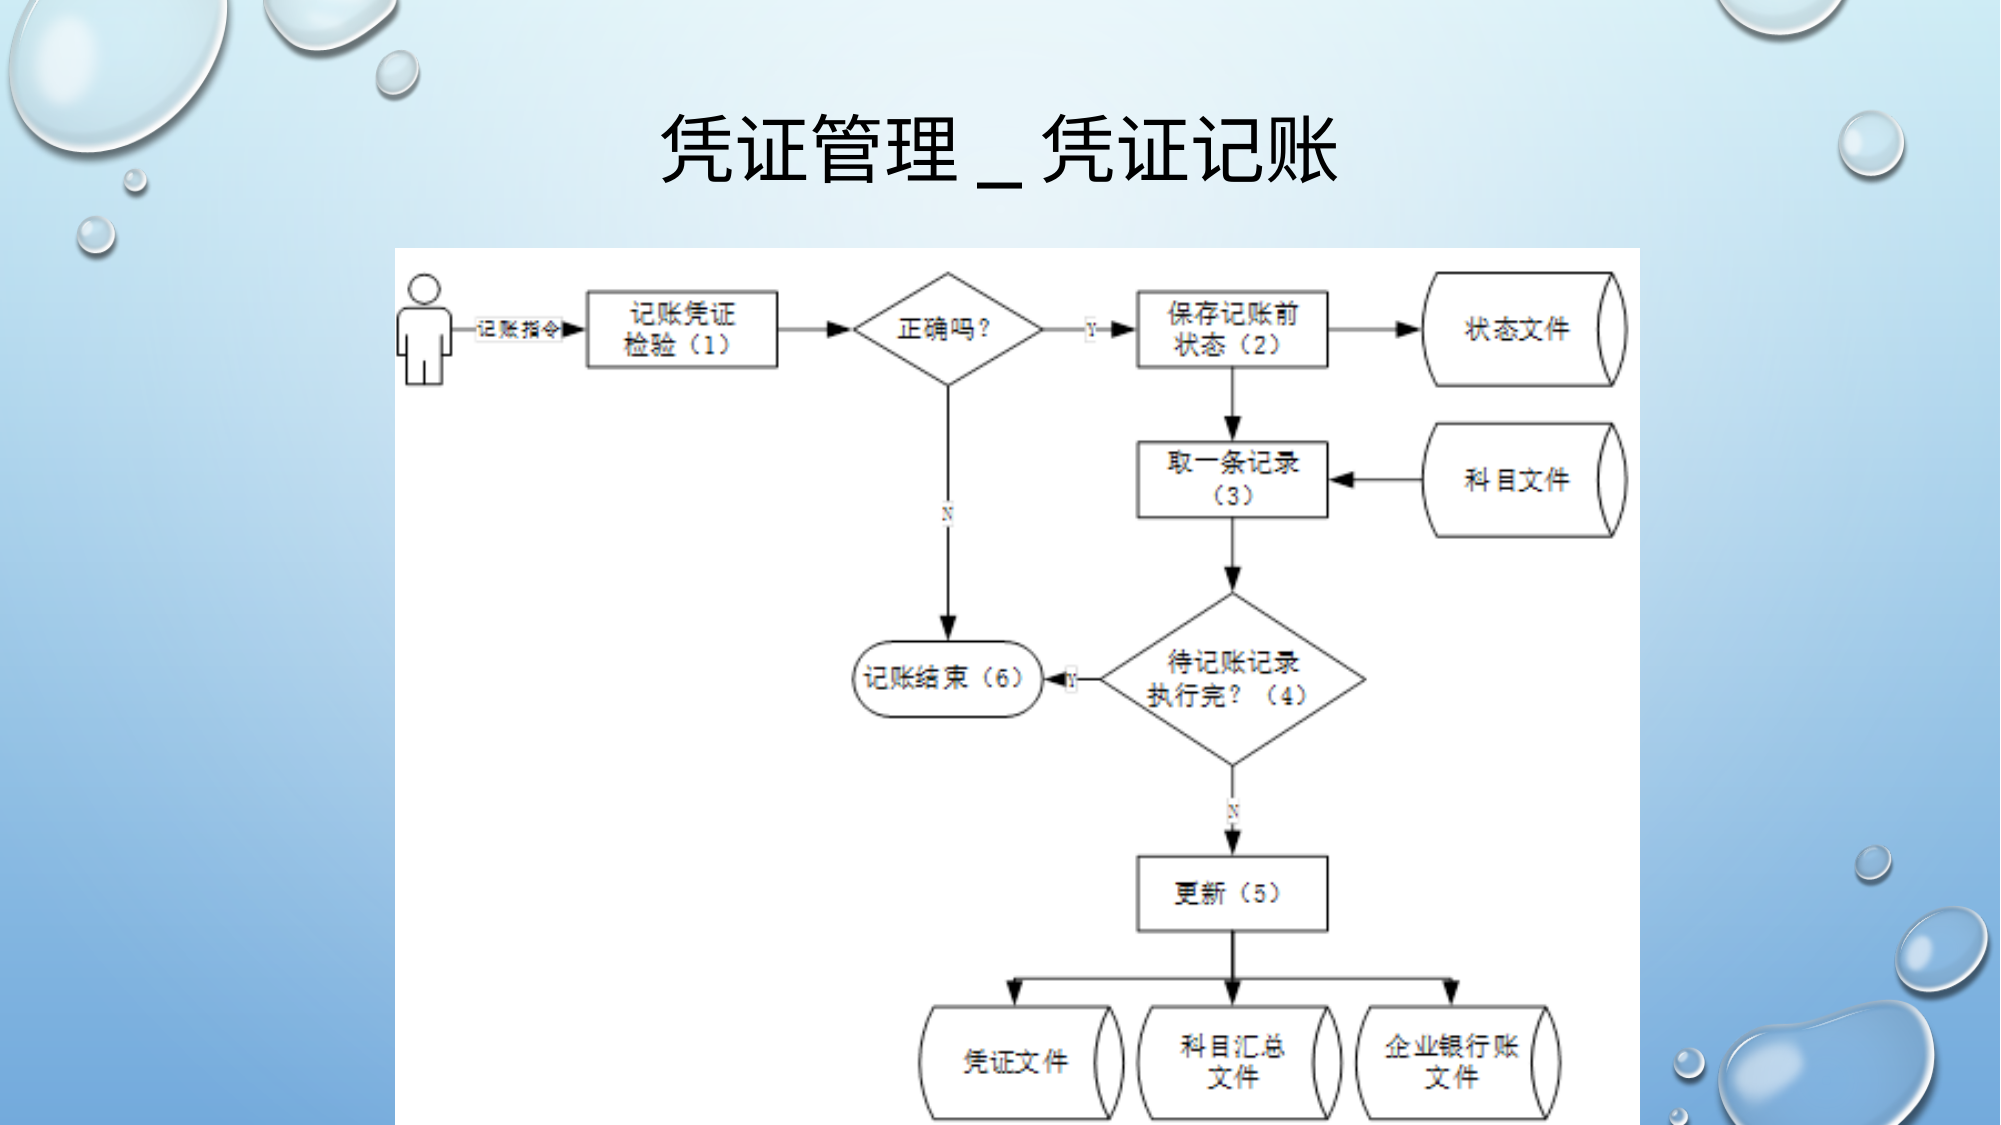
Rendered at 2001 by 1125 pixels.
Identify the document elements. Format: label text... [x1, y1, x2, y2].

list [394, 248, 1641, 1125]
title 凭证管理_凭证记账 [149, 67, 1851, 329]
picture [0, 0, 2000, 1125]
